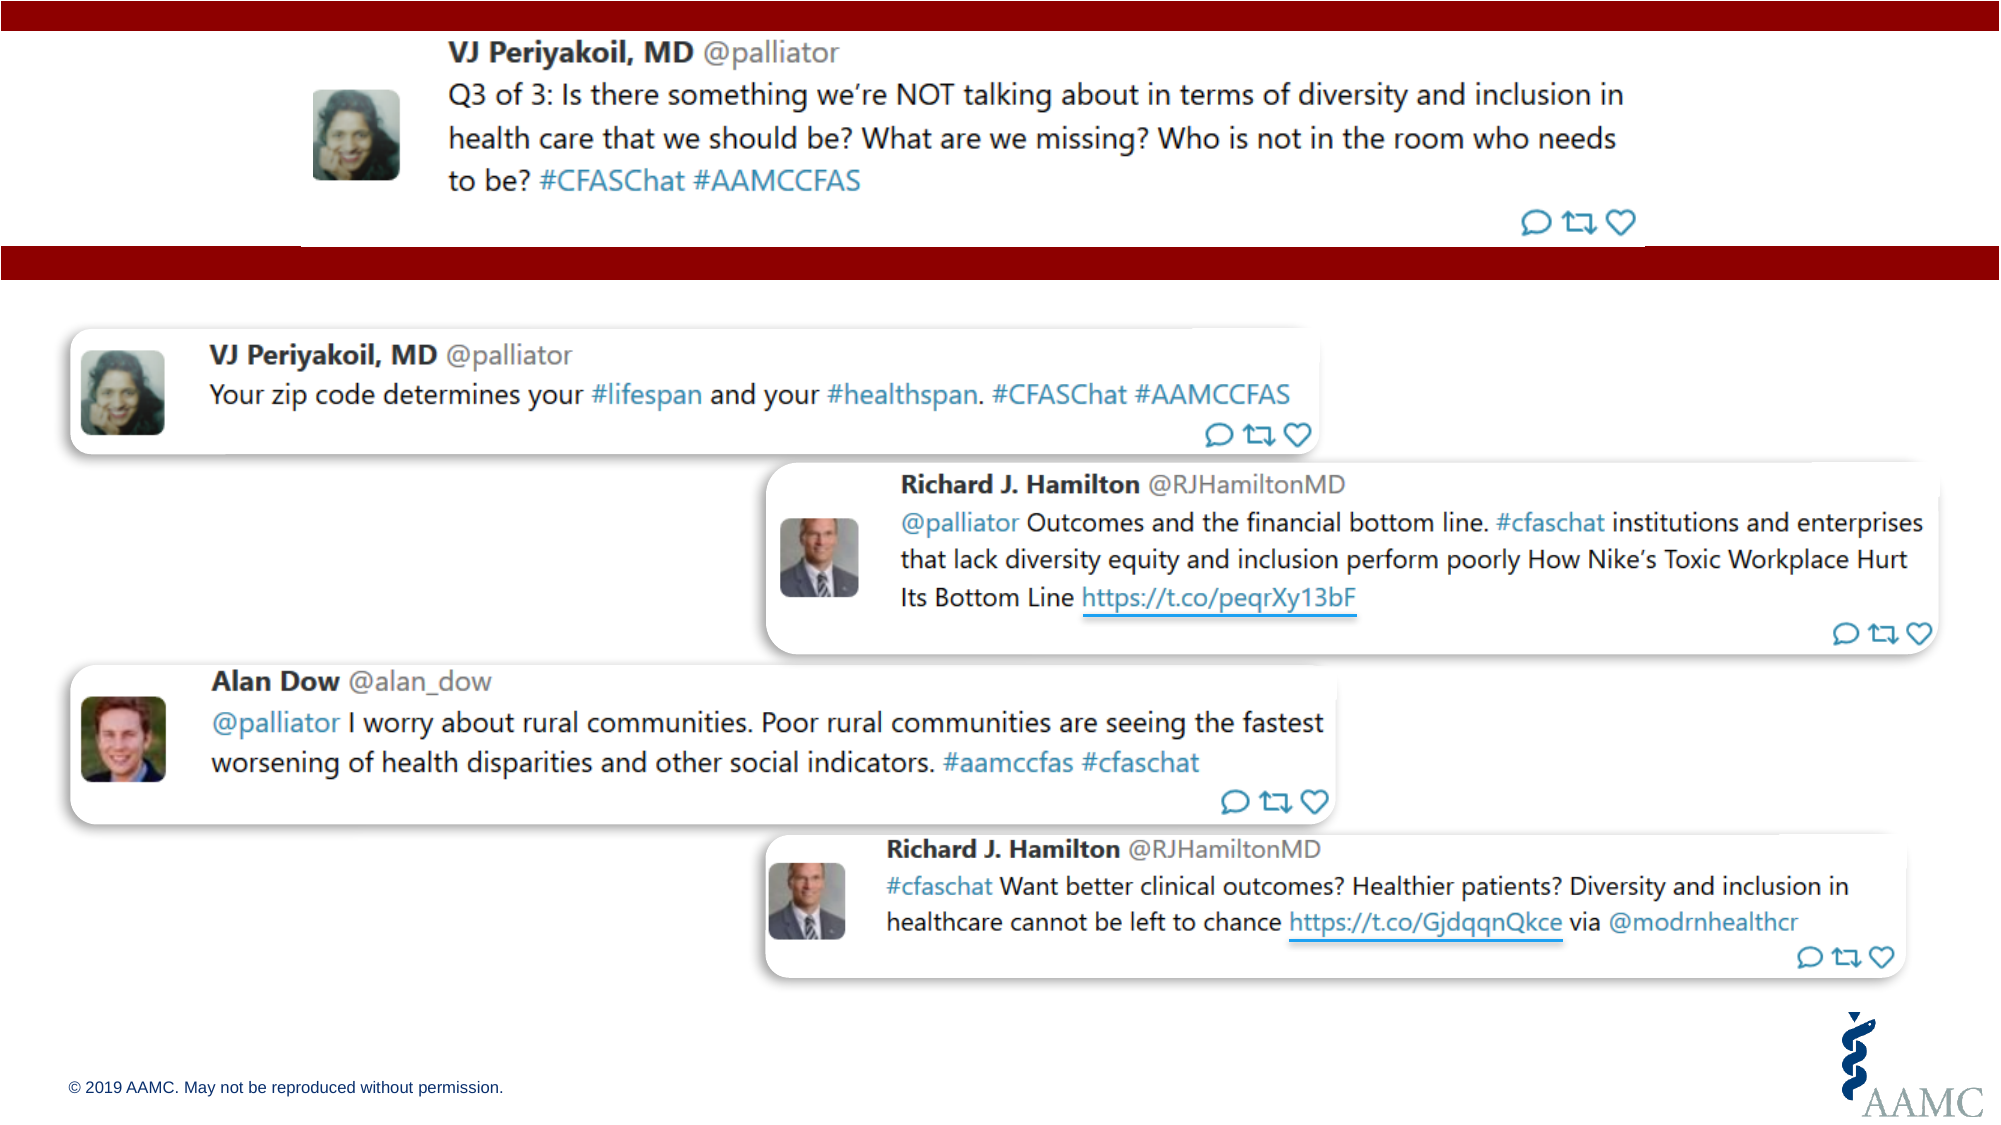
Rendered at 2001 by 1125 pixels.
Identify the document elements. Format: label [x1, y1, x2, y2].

text_box [70, 664, 1336, 825]
text_box [70, 328, 1320, 455]
text_box [765, 834, 1907, 978]
picture [1842, 1012, 1983, 1117]
text_box [765, 462, 1939, 655]
text_box [0, 0, 2000, 282]
